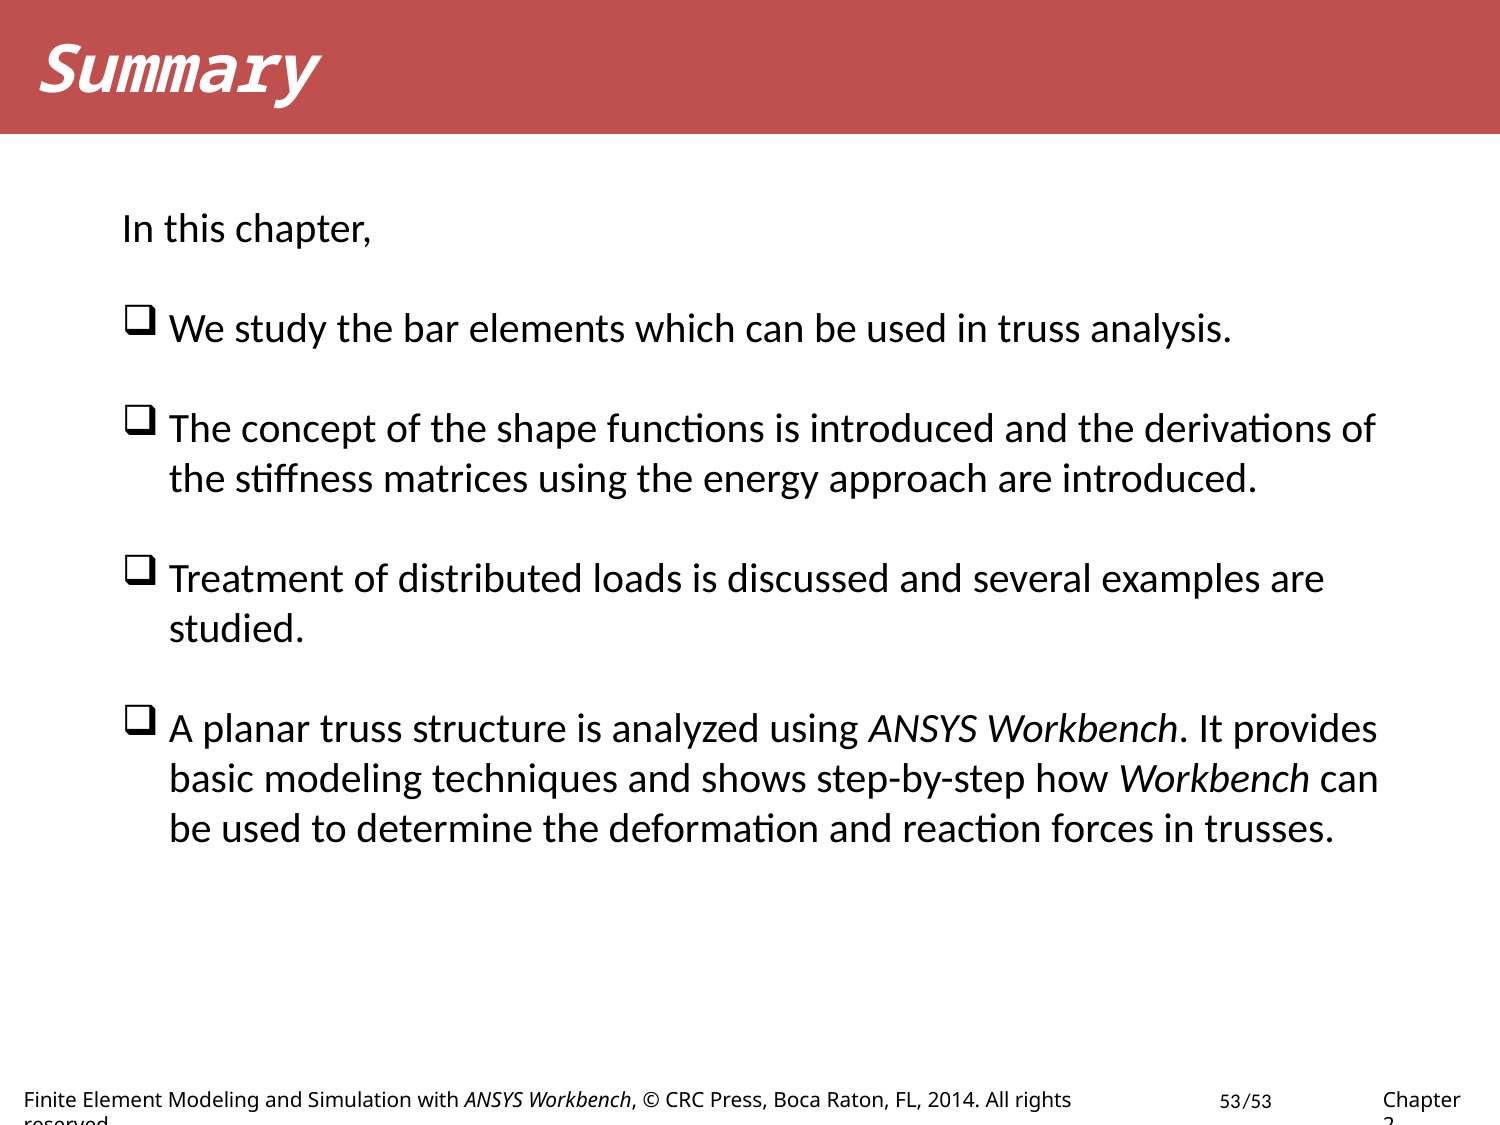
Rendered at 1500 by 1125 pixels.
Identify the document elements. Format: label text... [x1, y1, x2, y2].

text_box Summary [19, 17, 1496, 113]
text_box In this chapter, We study the bar elements which can be used in truss analysis. The concept of the shape functions is introduced and the derivations of the stiffness matrices using the energy approach are introduced. Treatment of distributed loads is discussed and several examples are studied. A planar truss structure is analyzed using ANSYS Workbench. It provides basic modeling techniques and shows step-by-step how Workbench can be used to determine the deformation and reaction forces in trusses. [107, 193, 1442, 859]
slide_number 53 [1204, 1080, 1285, 1125]
